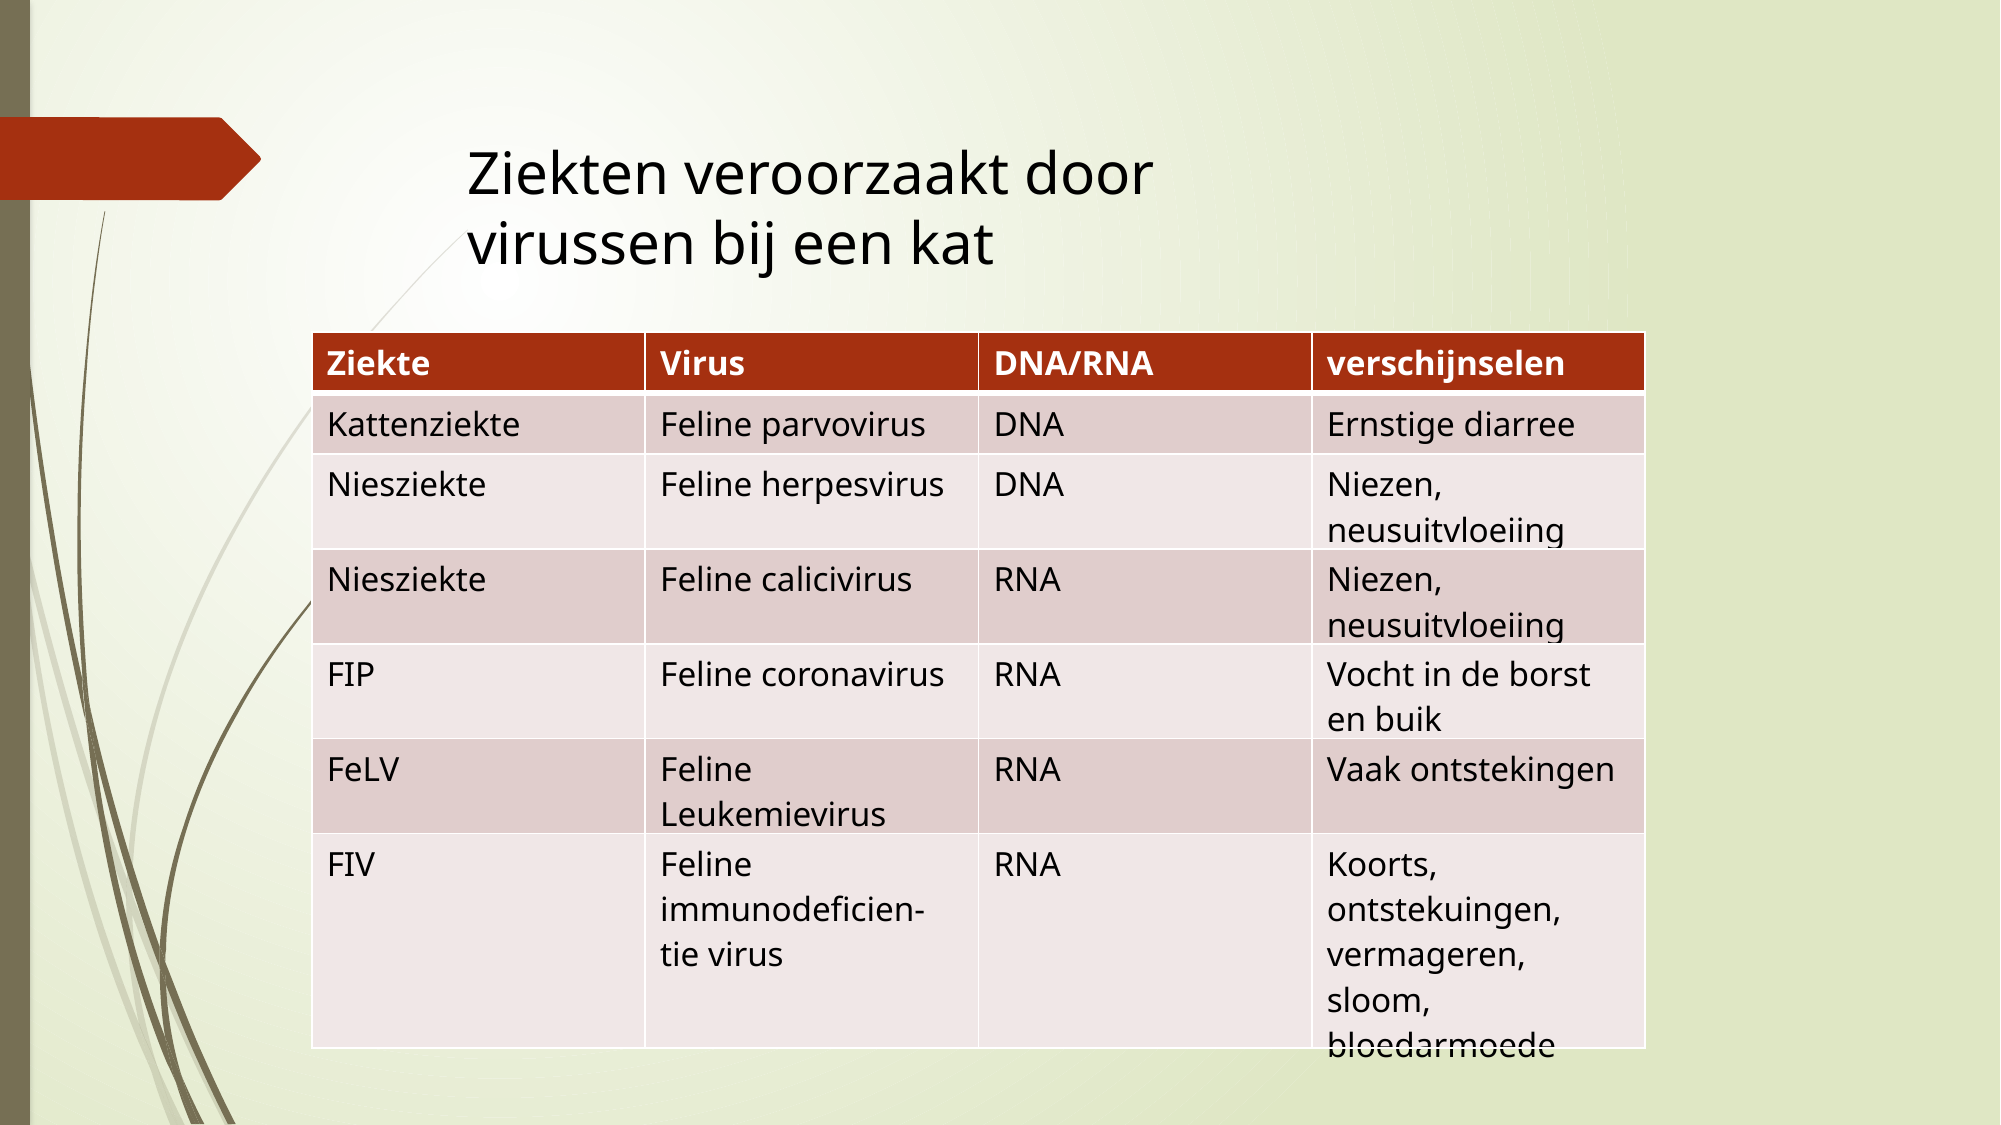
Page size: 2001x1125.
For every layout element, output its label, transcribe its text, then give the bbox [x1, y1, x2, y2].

table_cell Niezen, neusuitvloeiing [1313, 455, 1644, 548]
table_cell Feline herpesvirus [646, 455, 978, 548]
table_cell Feline calicivirus [646, 550, 978, 643]
table_cell RNA [979, 550, 1311, 643]
table_cell RNA [979, 739, 1311, 833]
table_header DNA/RNA [979, 333, 1311, 390]
table_cell Koorts, ontstekuingen, vermageren, sloom, bloedarmoede [1313, 834, 1644, 1047]
table_header Ziekte [313, 333, 644, 390]
text_box Ziekten veroorzaakt door virussen bij een kat [452, 128, 1403, 284]
table_cell FIP [313, 645, 644, 738]
table_cell Niesziekte [313, 455, 644, 548]
table_cell Vaak ontstekingen [1313, 739, 1644, 833]
table_cell Feline Leukemievirus [646, 739, 978, 833]
table_cell Kattenziekte [313, 396, 644, 453]
table_header verschijnselen [1313, 333, 1644, 390]
table_cell FIV [313, 834, 644, 1047]
table_cell Niezen, neusuitvloeiing [1313, 550, 1644, 643]
table_cell DNA [979, 455, 1311, 548]
table_cell Vocht in de borst en buik [1313, 645, 1644, 738]
table_cell Feline immunodeficien- tie virus [646, 834, 978, 1047]
table_cell FeLV [313, 739, 644, 833]
table_cell Feline coronavirus [646, 645, 978, 738]
table_header Virus [646, 333, 978, 390]
table_cell Niesziekte [313, 550, 644, 643]
table_cell Ernstige diarree [1313, 396, 1644, 453]
table_cell DNA [979, 396, 1311, 453]
table_cell Feline parvovirus [646, 396, 978, 453]
table_cell RNA [979, 645, 1311, 738]
table_cell RNA [979, 834, 1311, 1047]
